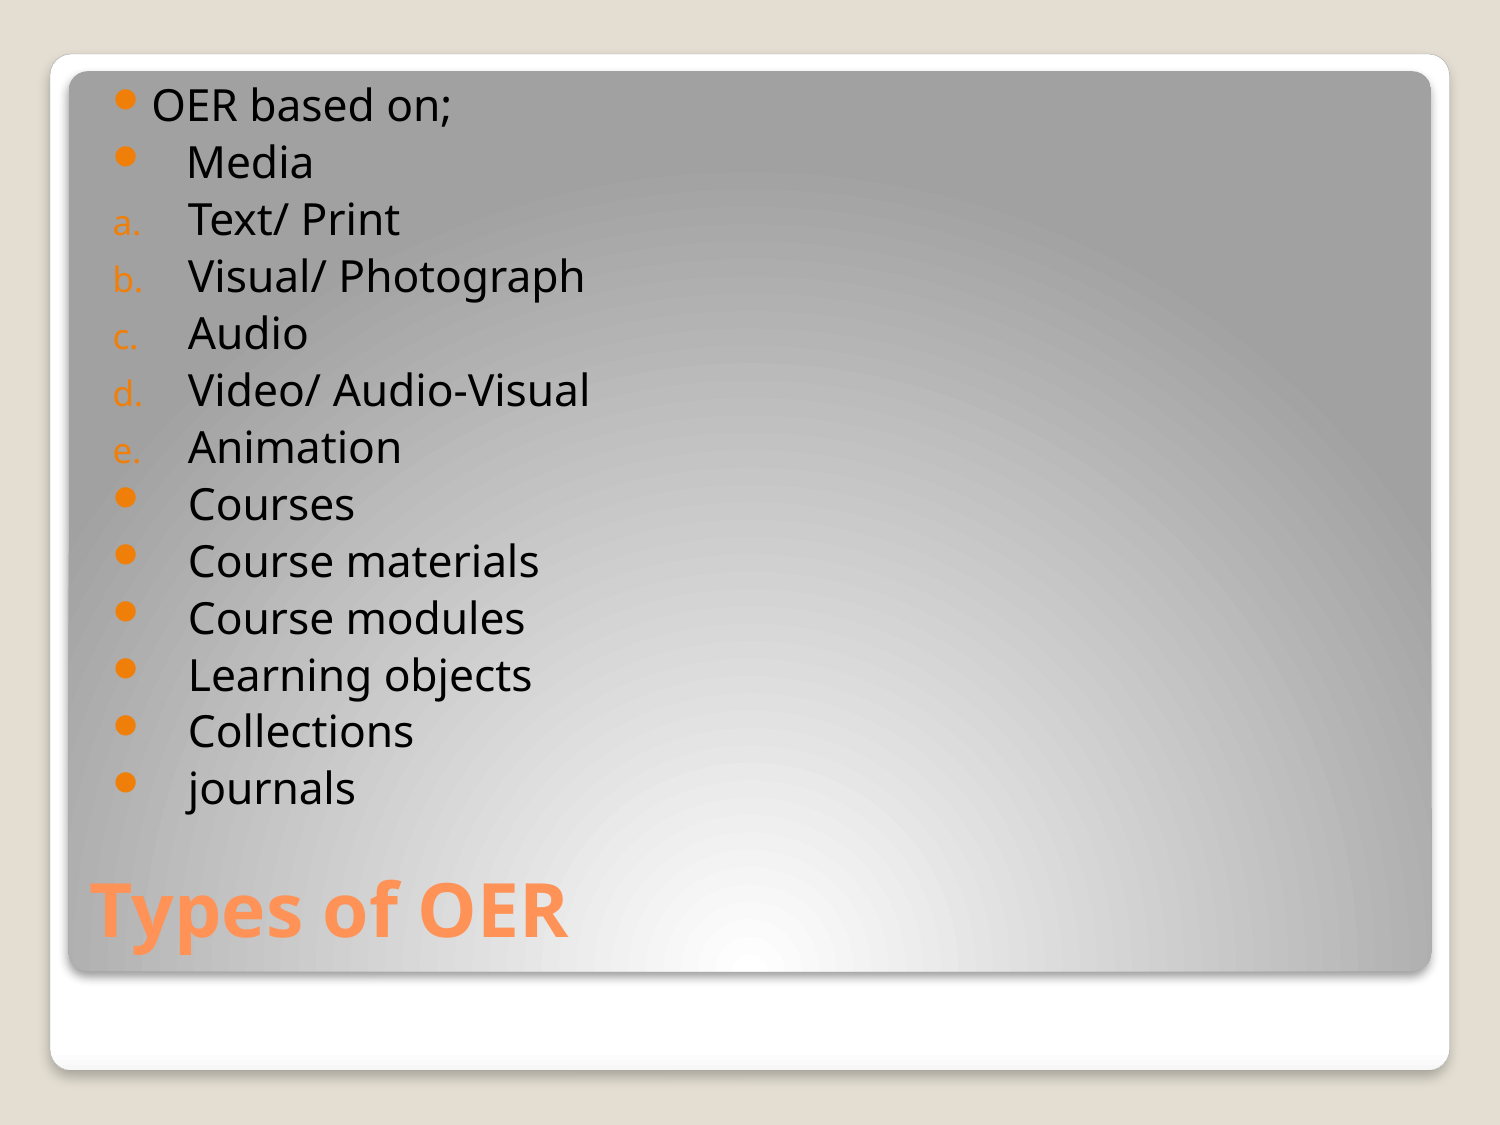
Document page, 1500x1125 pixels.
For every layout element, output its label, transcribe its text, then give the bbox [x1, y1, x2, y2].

title Types of OER [75, 825, 1418, 960]
list OER based on; Media Text/ Print Visual/ Photograph Audio Video/ Audio-Visual Animation Courses Course materials Course modules Learning objects Collections journals [82, 62, 1425, 825]
